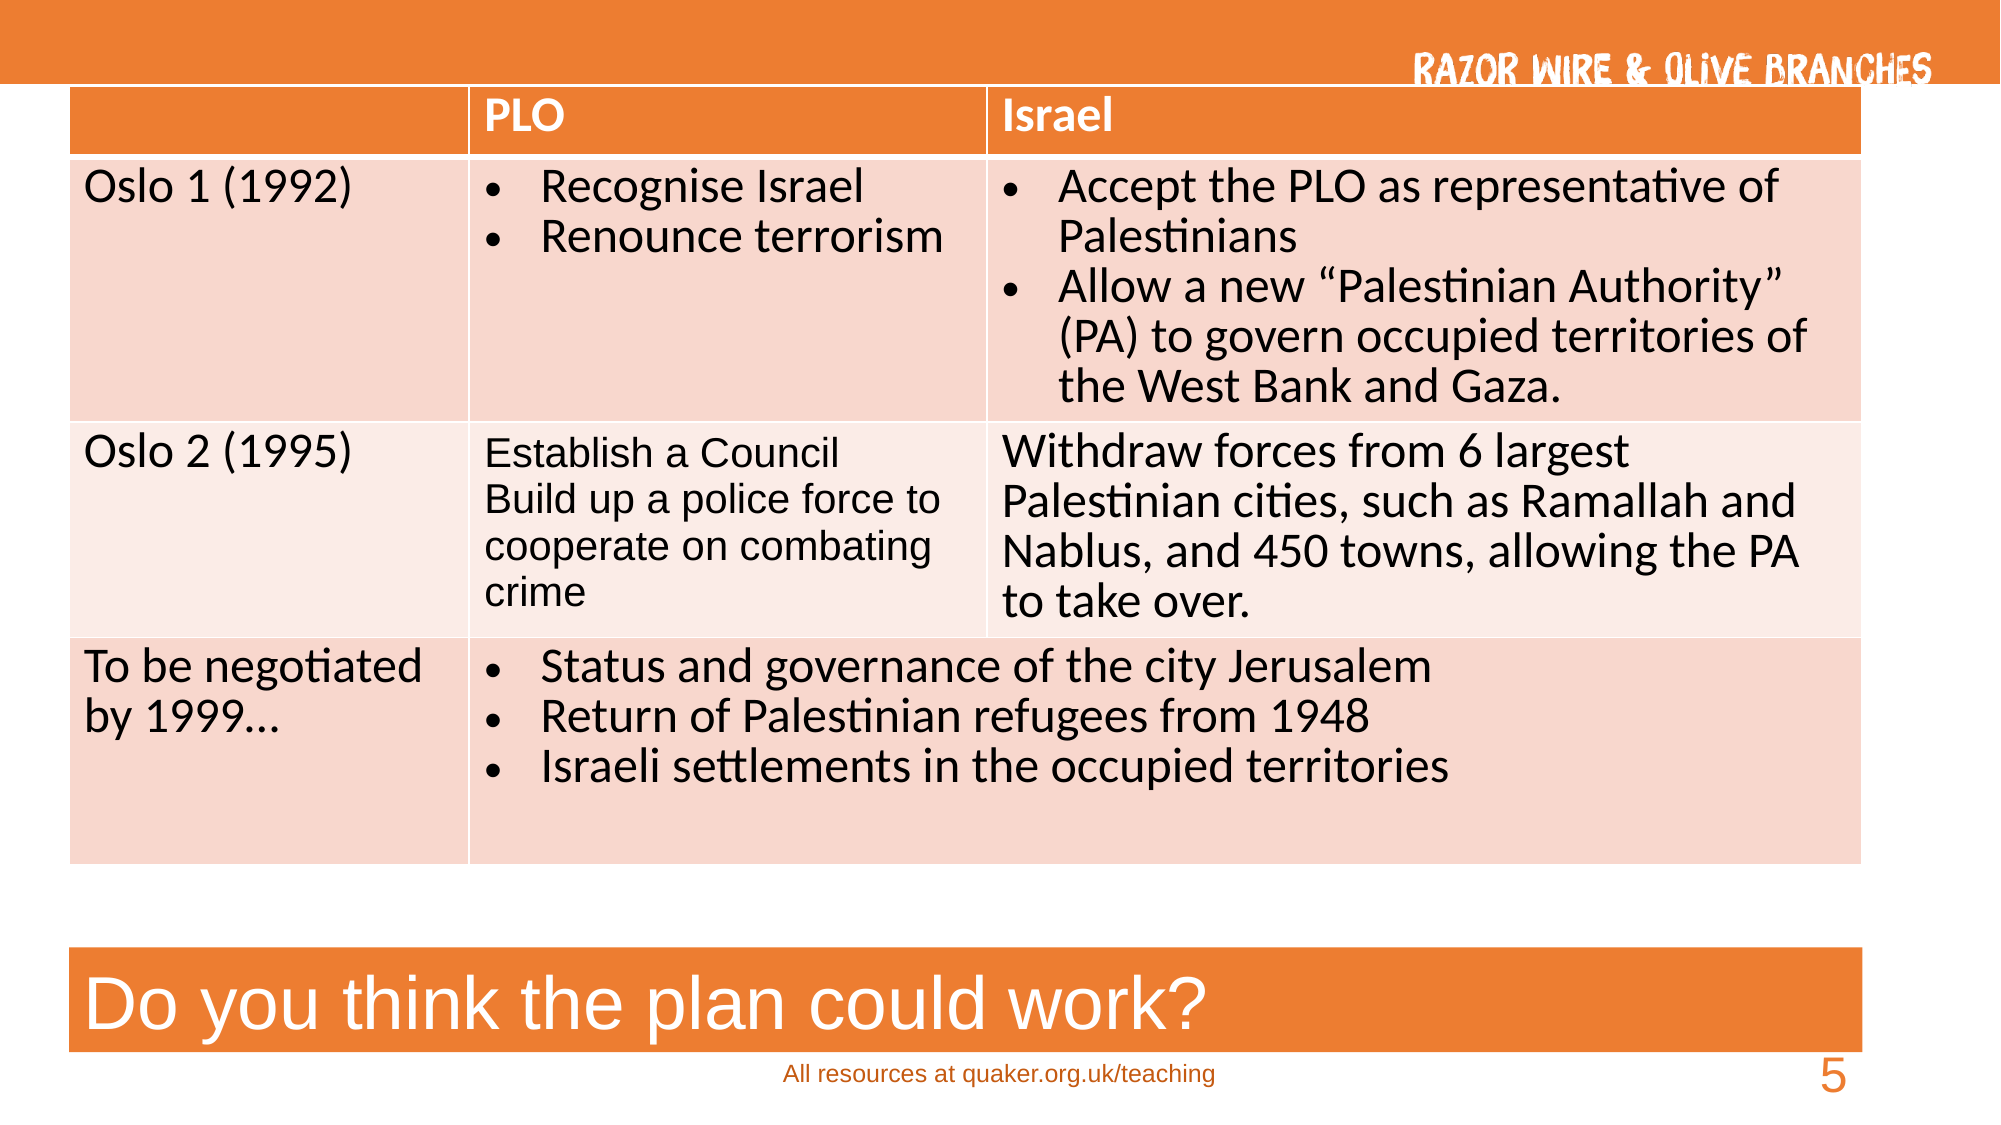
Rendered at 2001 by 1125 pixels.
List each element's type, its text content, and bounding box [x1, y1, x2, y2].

table_cell Oslo 2 (1995) [70, 423, 468, 637]
table_cell Establish a Council Build up a police force to cooperate on combating crime [470, 423, 986, 637]
footer All resources at quaker.org.uk/teaching [662, 1042, 1338, 1103]
picture [1411, 49, 1935, 89]
table_cell Oslo 1 (1992) [70, 160, 468, 421]
slide_number 5 [1412, 1042, 1863, 1103]
table_cell To be negotiated by 1999… [70, 638, 468, 864]
table_cell Status and governance of the city Jerusalem Return of Palestinian refugees from 1948 Israeli settlements in the occupied territories [470, 638, 1861, 864]
table_cell Recognise Israel Renounce terrorism [470, 160, 986, 421]
table_cell Accept the PLO as representative of Palestinians Allow a new “Palestinian Authority” (PA) to govern occupied territories of the West Bank and Gaza. [988, 160, 1861, 421]
table_cell Withdraw forces from 6 largest Palestinian cities, such as Ramallah and Nablus, and 450 towns, allowing the PA to take over. [988, 423, 1861, 637]
table_header Israel [988, 87, 1861, 154]
table_header [70, 87, 468, 154]
table_header PLO [470, 87, 986, 154]
text_box Do you think the plan could work? [69, 947, 1863, 1053]
